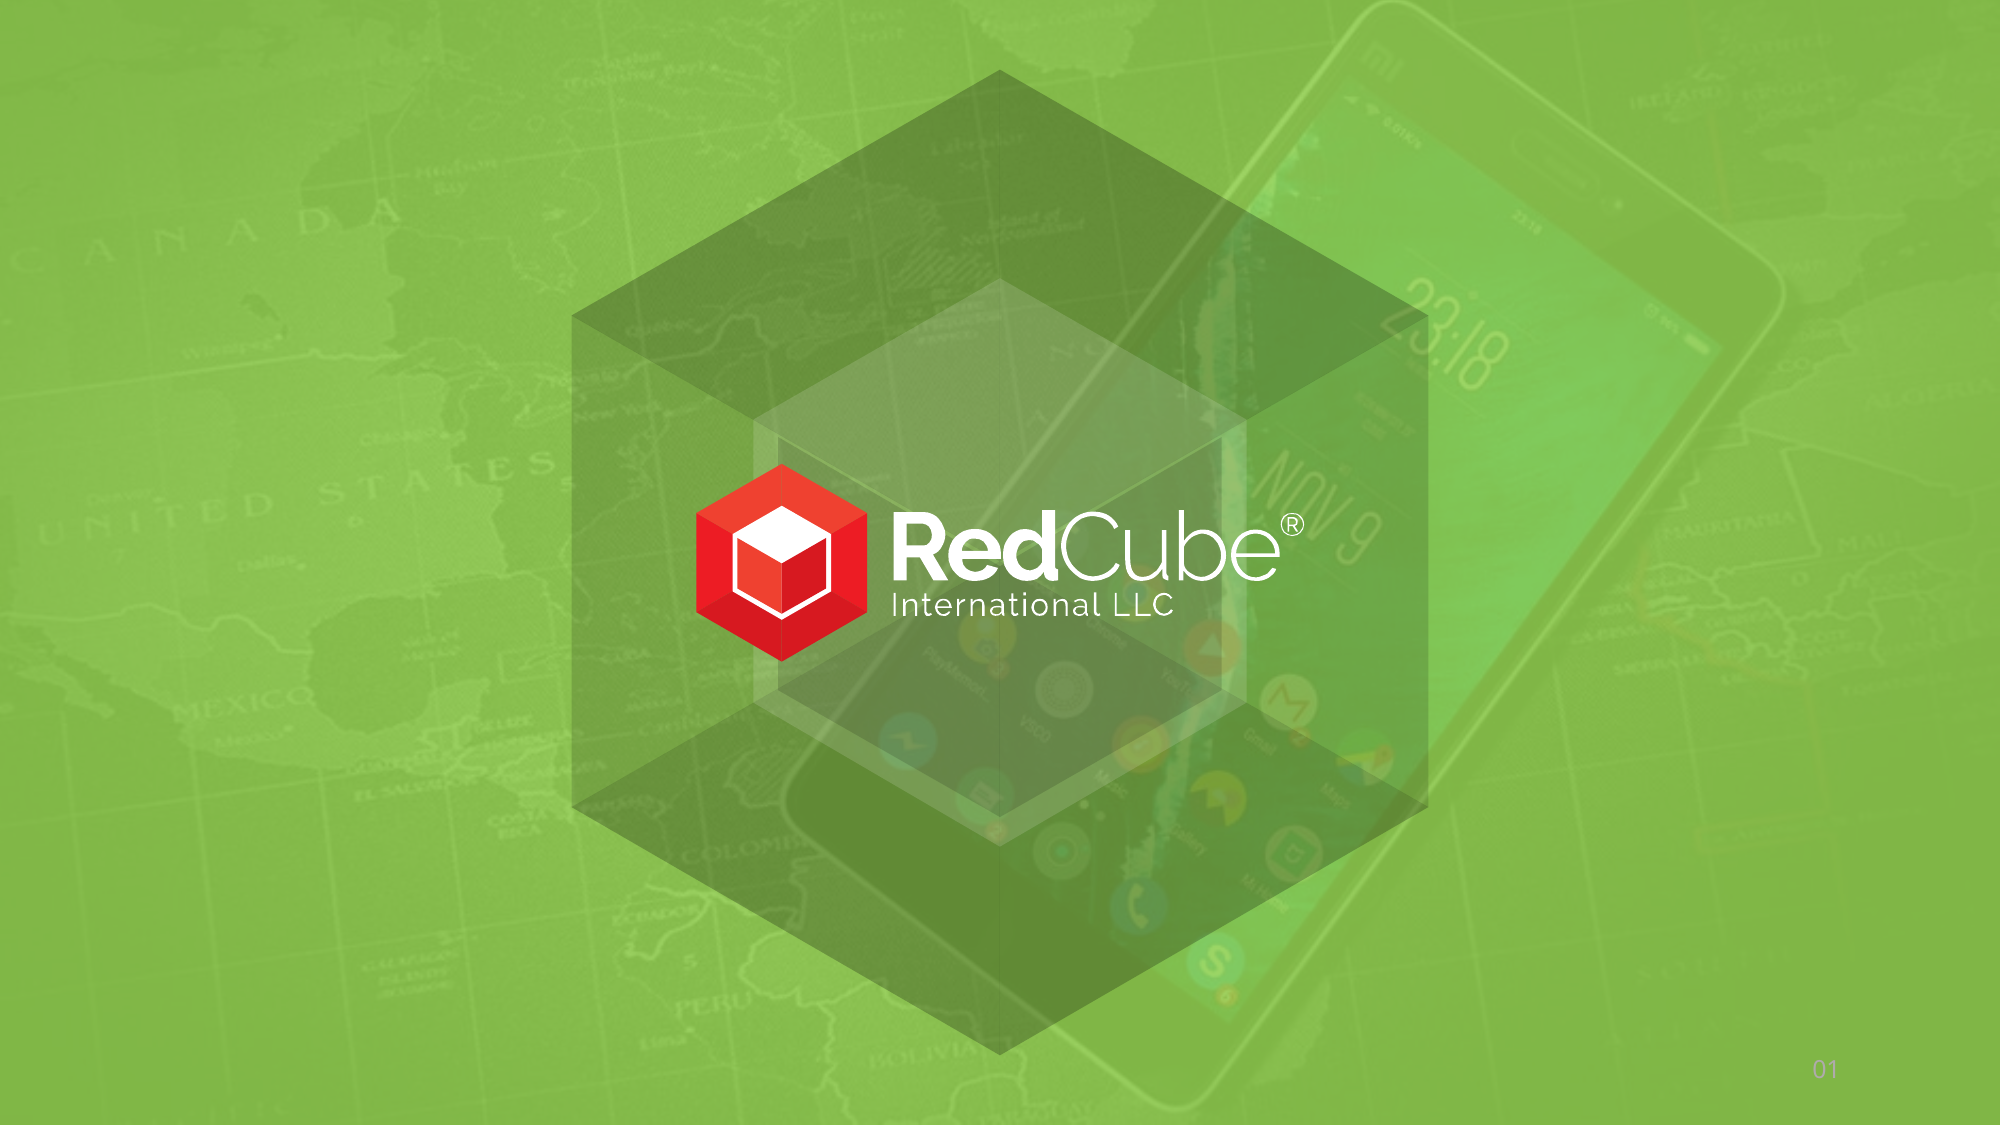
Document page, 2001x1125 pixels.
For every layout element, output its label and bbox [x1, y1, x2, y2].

text_box [571, 69, 1429, 1056]
text_box [695, 463, 1305, 662]
picture [0, 0, 2000, 1125]
